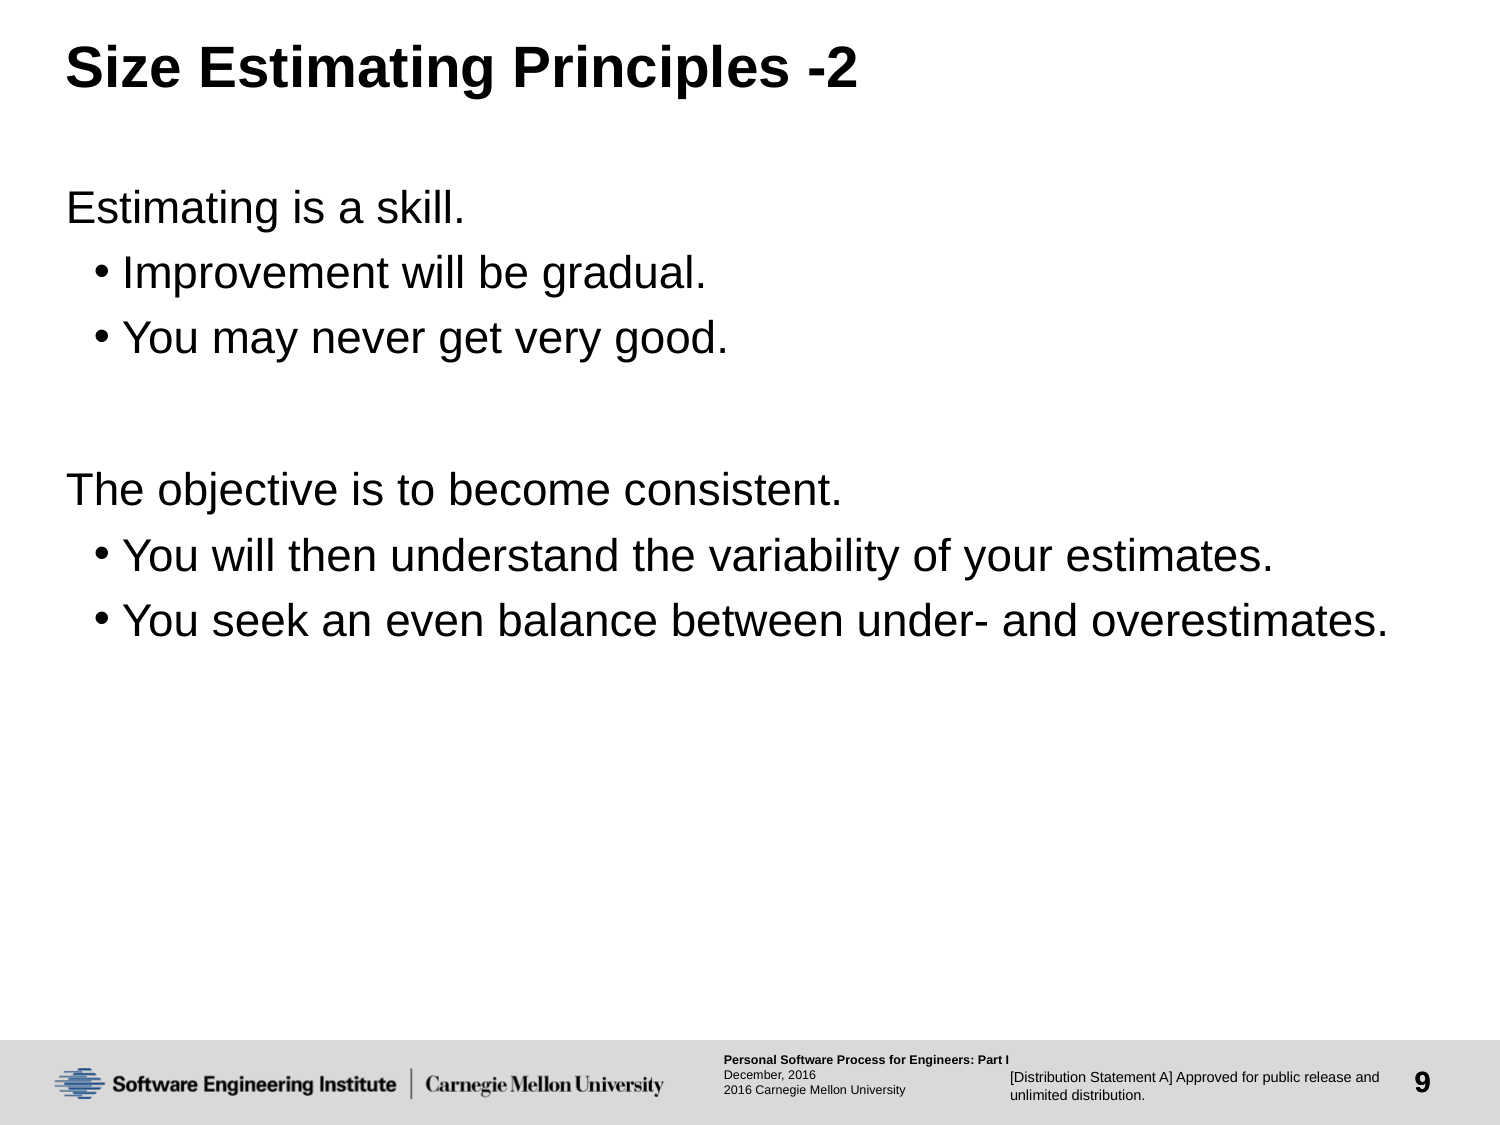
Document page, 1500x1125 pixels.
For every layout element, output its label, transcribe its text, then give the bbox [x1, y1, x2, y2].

picture [46, 1061, 673, 1104]
list Estimating is a skill. Improvement will be gradual. You may never get very good. The objective is to become consistent. You will then understand the variability of your estimates. You seek an even balance between under- and overestimates. [65, 177, 1431, 1000]
title Size Estimating Principles -2 [65, 37, 1313, 148]
